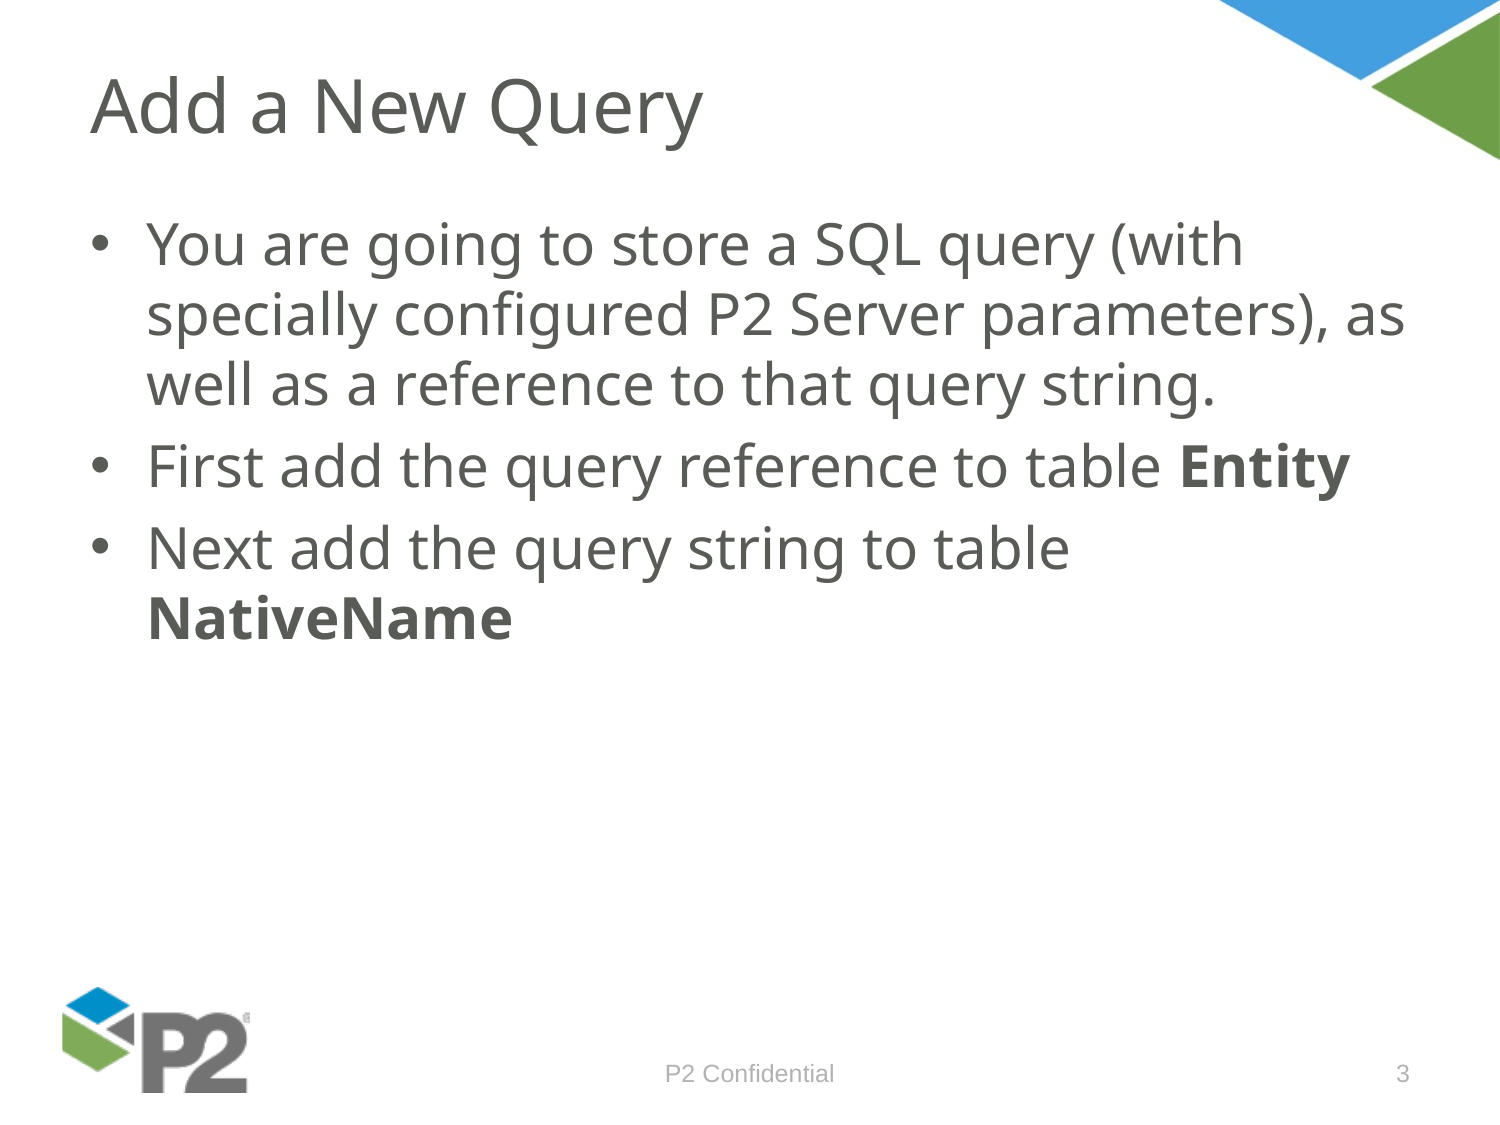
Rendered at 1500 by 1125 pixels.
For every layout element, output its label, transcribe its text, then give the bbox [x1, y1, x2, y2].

footer P2 Confidential [512, 1042, 988, 1103]
slide_number 3 [1074, 1042, 1425, 1103]
list You are going to store a SQL query (with specially configured P2 Server parameters), as well as a reference to that query string. First add the query reference to table Entity Next add the query string to table NativeName [75, 200, 1425, 963]
picture [1169, 0, 1500, 196]
title Add a New Query [75, 45, 1425, 163]
